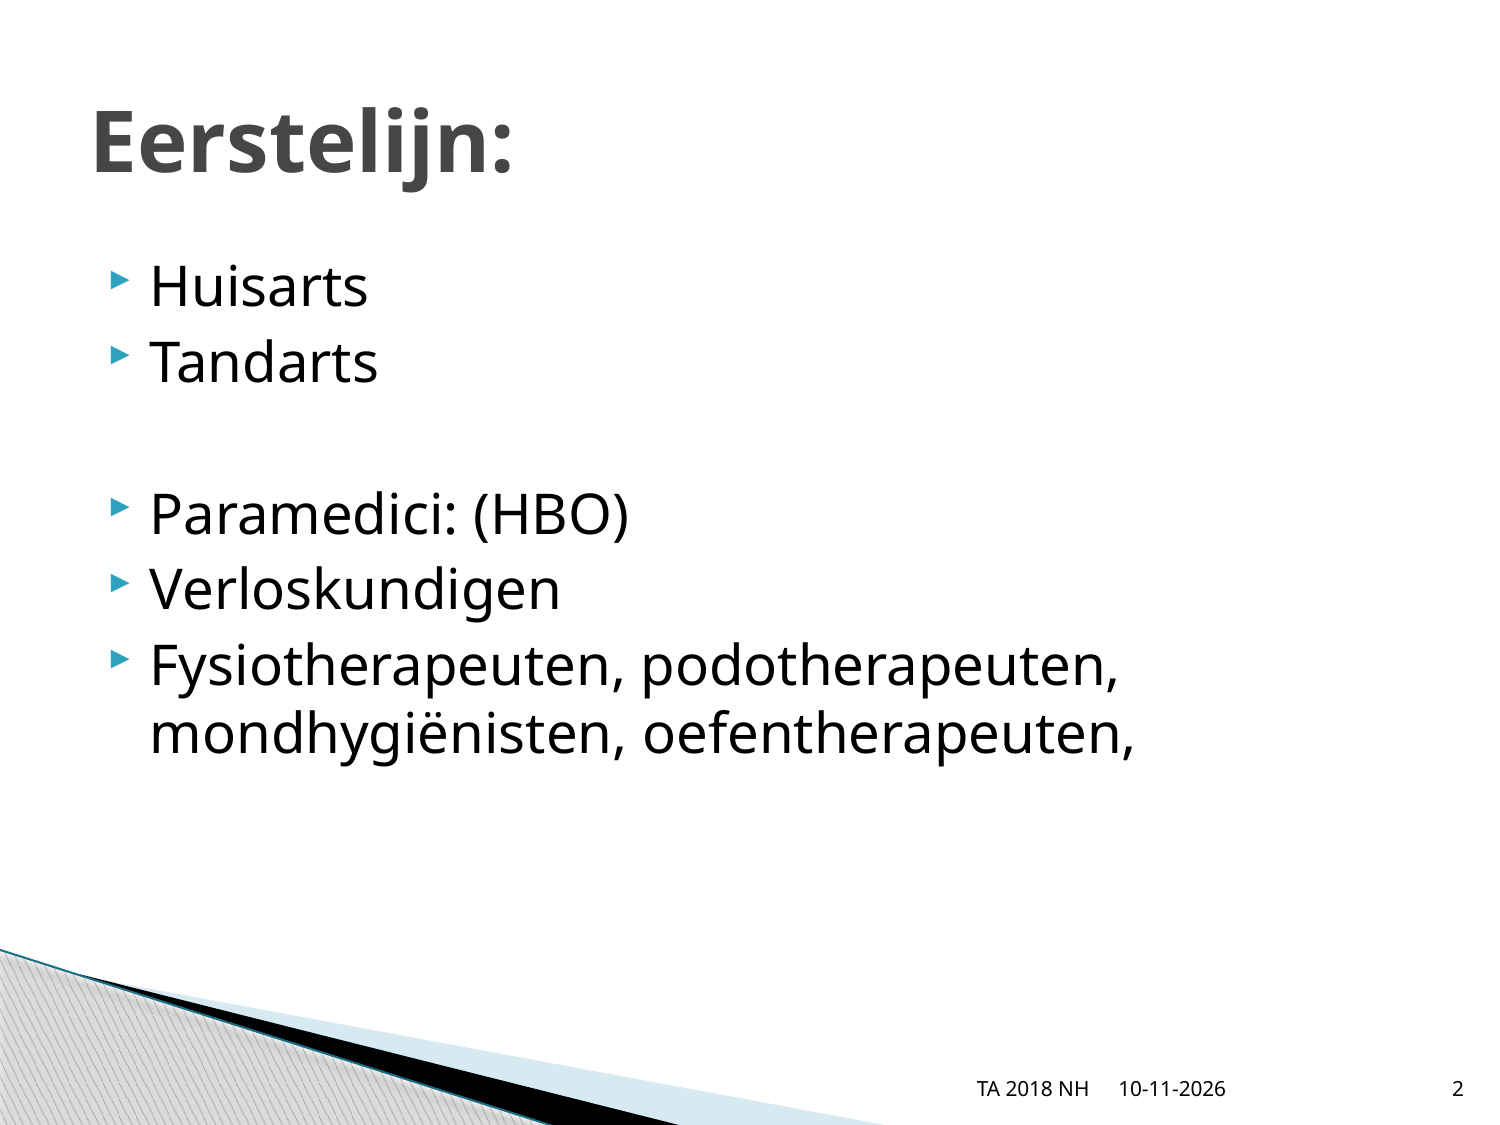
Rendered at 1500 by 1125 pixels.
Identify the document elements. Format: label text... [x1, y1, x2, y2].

list Huisarts Tandarts Paramedici: (HBO) Verloskundigen Fysiotherapeuten, podotherapeuten, mondhygiënisten, oefentherapeuten, [75, 243, 1425, 986]
title Eerstelijn: [75, 45, 1425, 233]
footer TA 2018 NH [718, 1051, 1105, 1112]
slide_number 2 [1418, 1051, 1479, 1112]
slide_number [1105, 1051, 1418, 1112]
